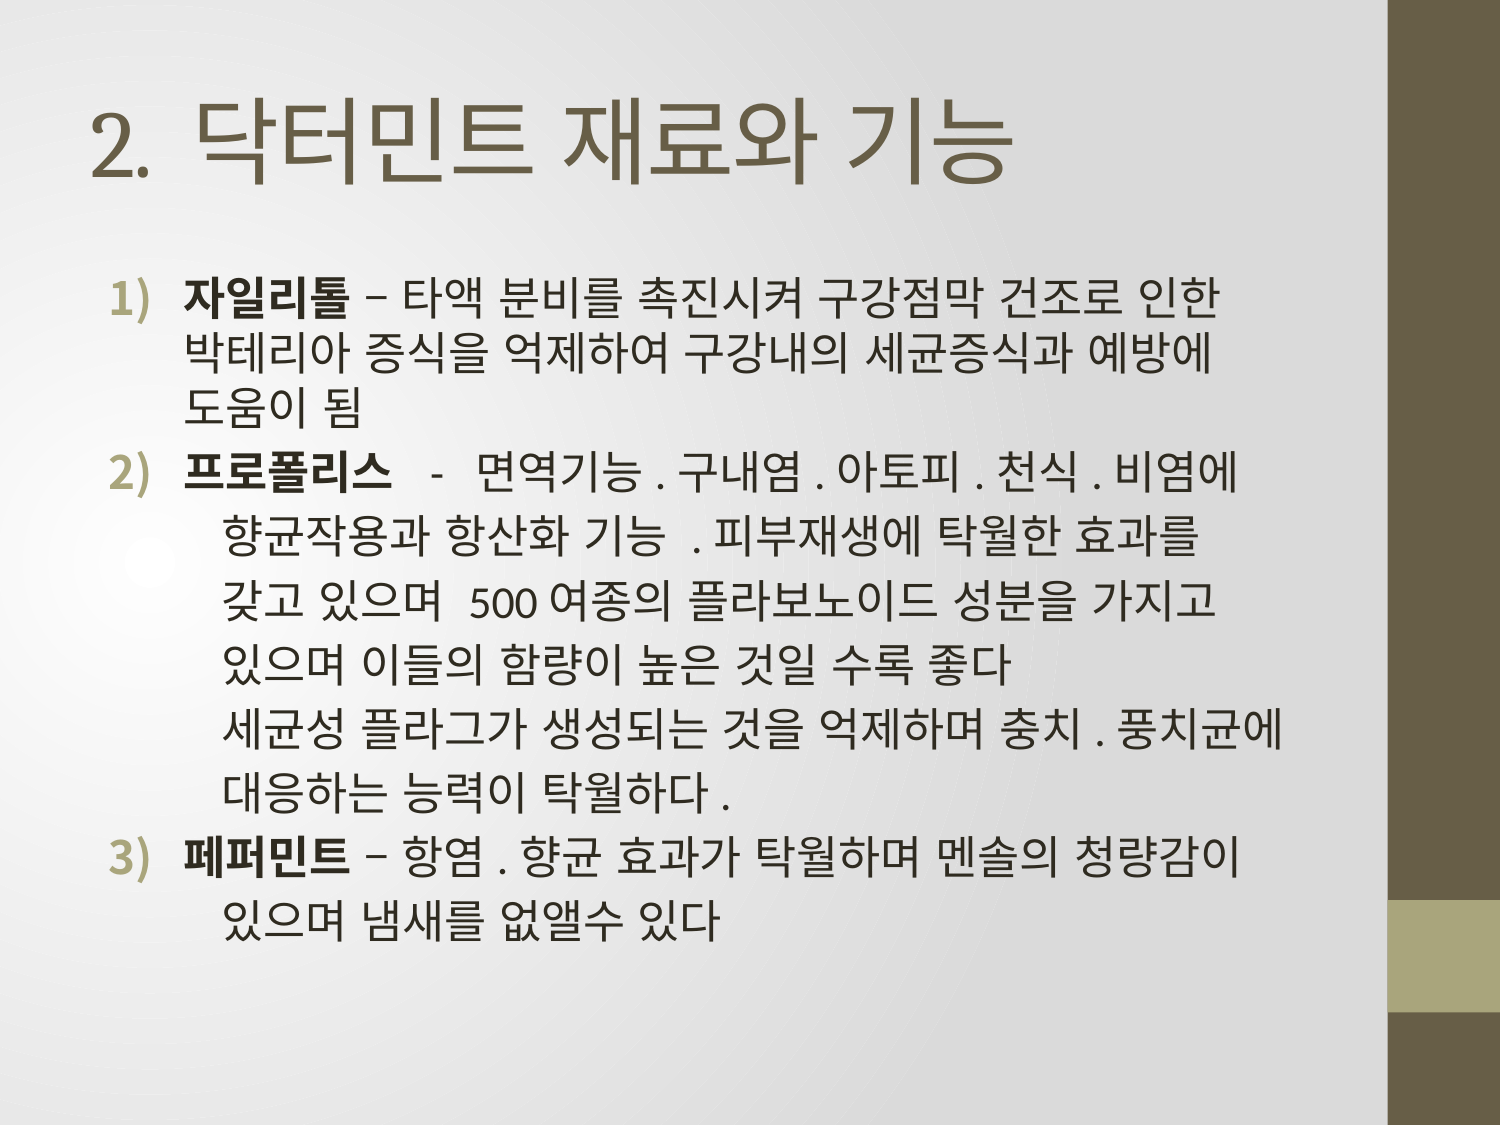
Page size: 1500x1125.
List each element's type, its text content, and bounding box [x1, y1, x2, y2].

list 자일리톨 – 타액 분비를 촉진시켜 구강점막 건조로 인한 박테리아 증식을 억제하여 구강내의 세균증식과 예방에 도움이 됨 프로폴리스 - 면역기능.구내염.아토피.천식.비염에 향균작용과 항산화 기능 .피부재생에 탁월한 효과를 갖고 있으며 500여종의 플라보노이드 성분을 가지고 있으며 이들의 함량이 높은 것일 수록 좋다 세균성 플라그가 생성되는 것을 억제하며 충치.풍치균에 대응하는 능력이 탁월하다. 페퍼민트 – 항염.향균 효과가 탁월하며 멘솔의 청량감이 있으며 냄새를 없앨수 있다 [75, 262, 1325, 1050]
title 2. 닥터민트 재료와 기능 [75, 45, 1325, 233]
